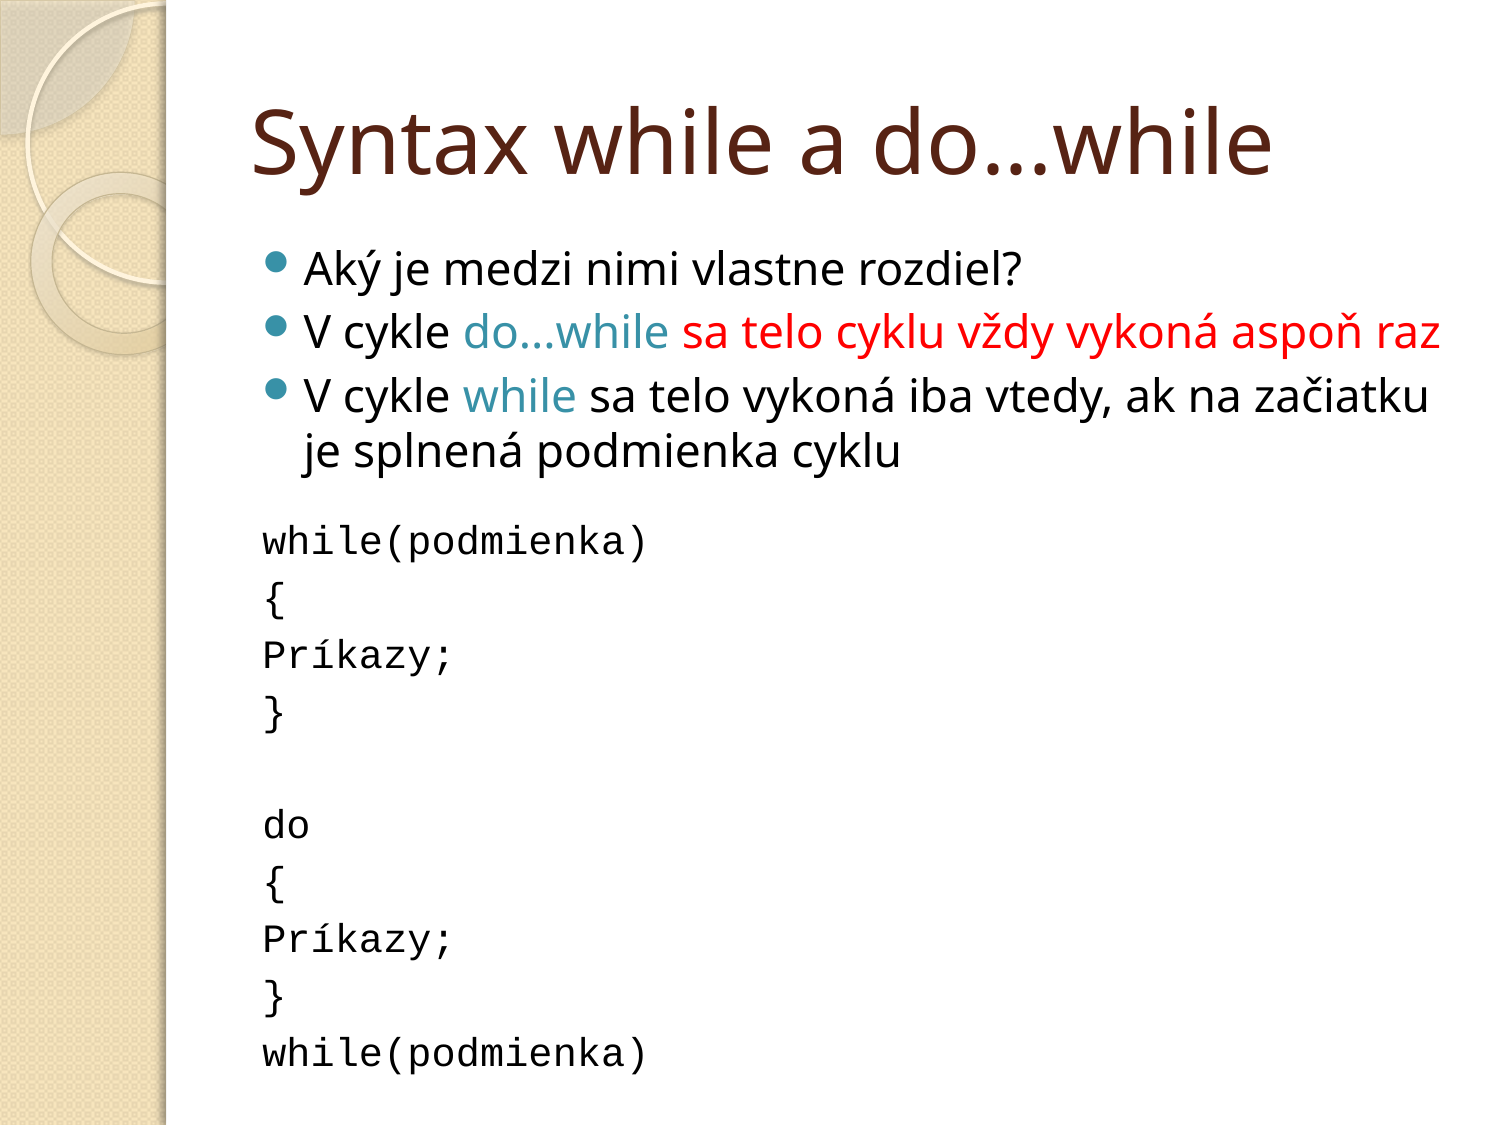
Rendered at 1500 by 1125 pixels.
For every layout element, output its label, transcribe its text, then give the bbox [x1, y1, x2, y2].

list Aký je medzi nimi vlastne rozdiel? V cykle do...while sa telo cyklu vždy vykoná aspoň raz V cykle while sa telo vykoná iba vtedy, ak na začiatku je splnená podmienka cyklu while(podmienka) { Príkazy; } do { Príkazy; } while(podmienka) [235, 231, 1466, 1125]
title Syntax while a do...while [235, 45, 1466, 231]
